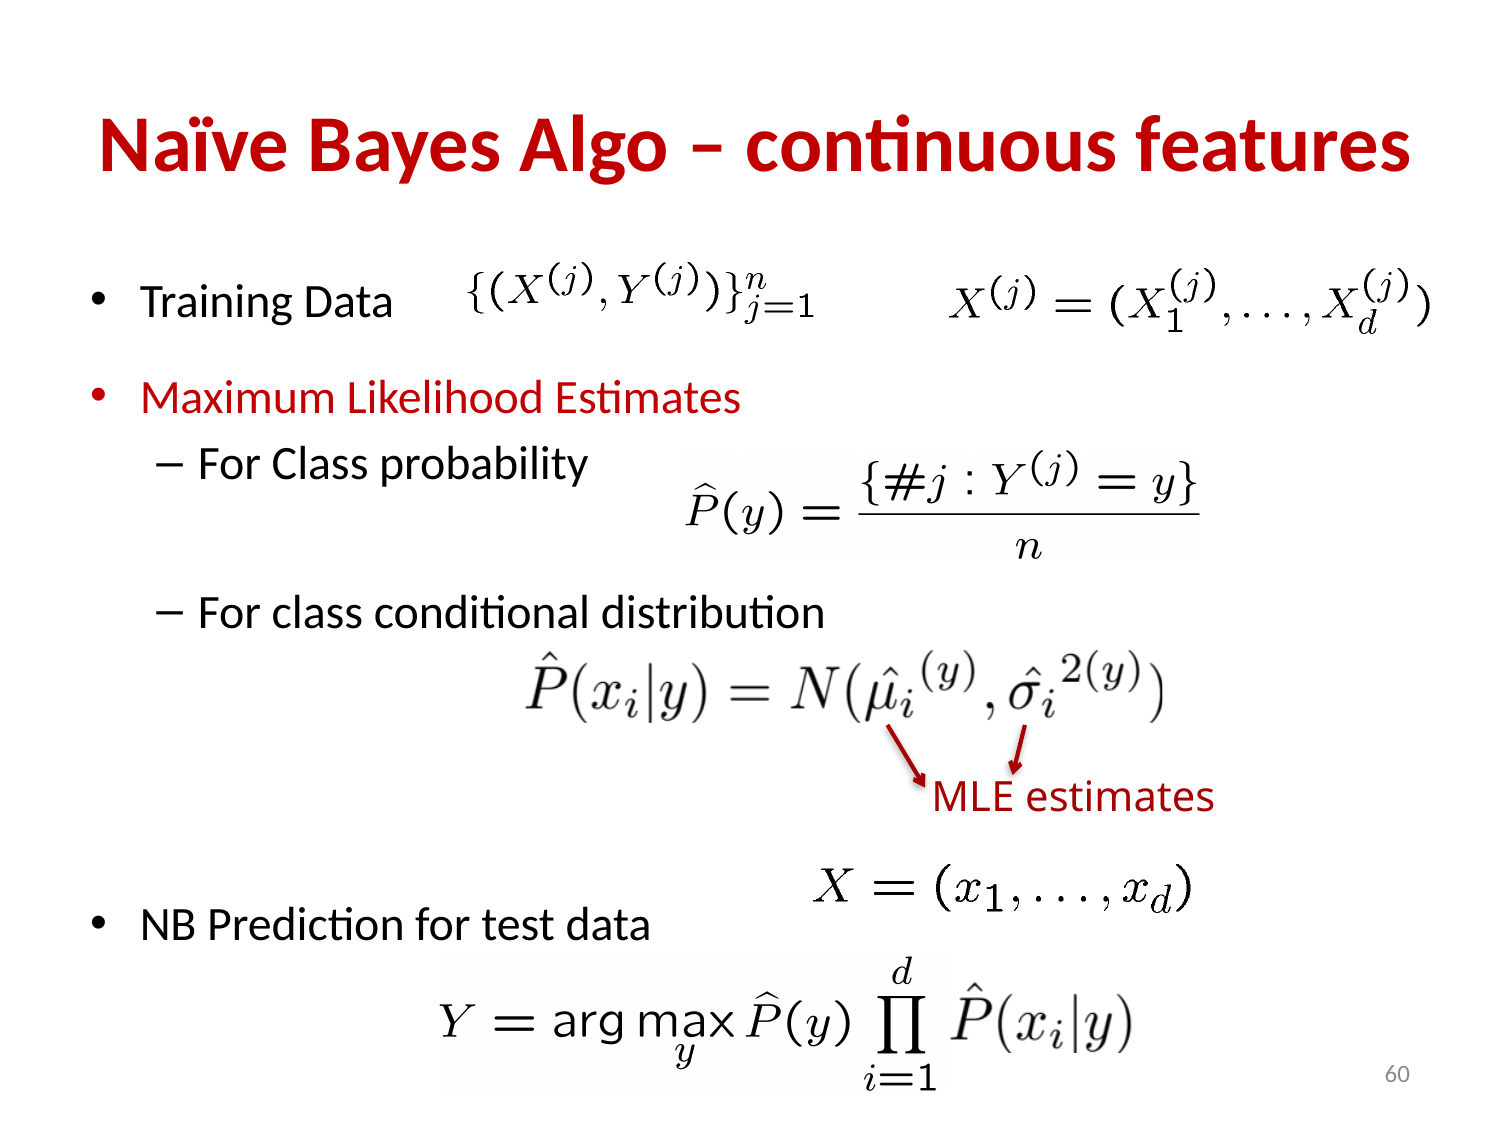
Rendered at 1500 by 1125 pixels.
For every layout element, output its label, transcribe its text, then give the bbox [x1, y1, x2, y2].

text_box MLE estimates [916, 762, 1231, 828]
picture [812, 864, 1192, 913]
picture [685, 449, 1201, 561]
picture [465, 262, 826, 326]
slide_number 60 [1074, 1042, 1425, 1103]
list Training Data Maximum Likelihood Estimates For Class probability For class conditional distribution NB Prediction for test data [75, 262, 1425, 963]
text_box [887, 724, 926, 788]
picture [524, 649, 1163, 723]
picture [949, 980, 1145, 1067]
title Naïve Bayes Algo – continuous features [37, 45, 1475, 233]
picture [948, 267, 1430, 335]
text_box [1012, 724, 1026, 776]
picture [439, 954, 948, 1091]
